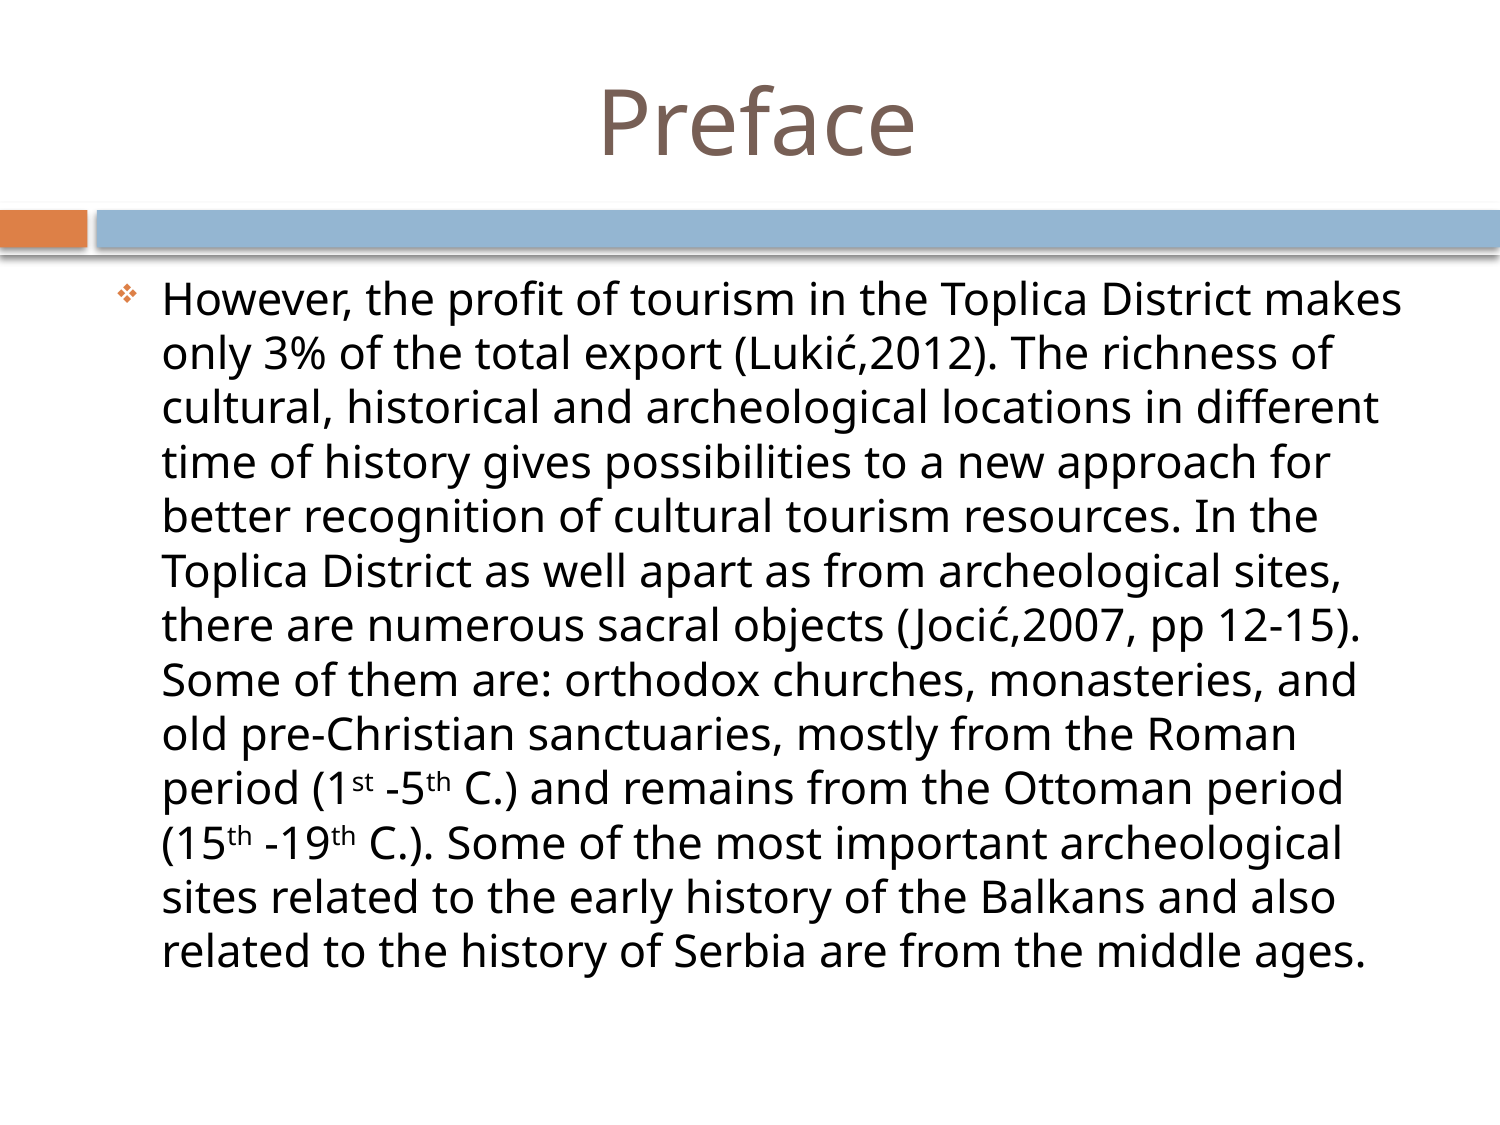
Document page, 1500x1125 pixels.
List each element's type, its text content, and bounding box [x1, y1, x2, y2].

list However, the profit of tourism in the Toplica District makes only 3% of the total export (Lukić,2012). The richness of cultural, historical and archeological locations in different time of history gives possibilities to a new approach for better recognition of cultural tourism resources. In the Toplica District as well apart as from archeological sites, there are numerous sacral objects (Jocić,2007, pp 12-15). Some of them are: orthodox churches, monasteries, and old pre-Christian sanctuaries, mostly from the Roman period (1st -5th C.) and remains from the Ottoman period (15th -19th C.). Some of the most important archeological sites related to the early history of the Balkans and also related to the history of Serbia are from the middle ages. [100, 262, 1438, 1000]
title Preface [100, 37, 1438, 200]
